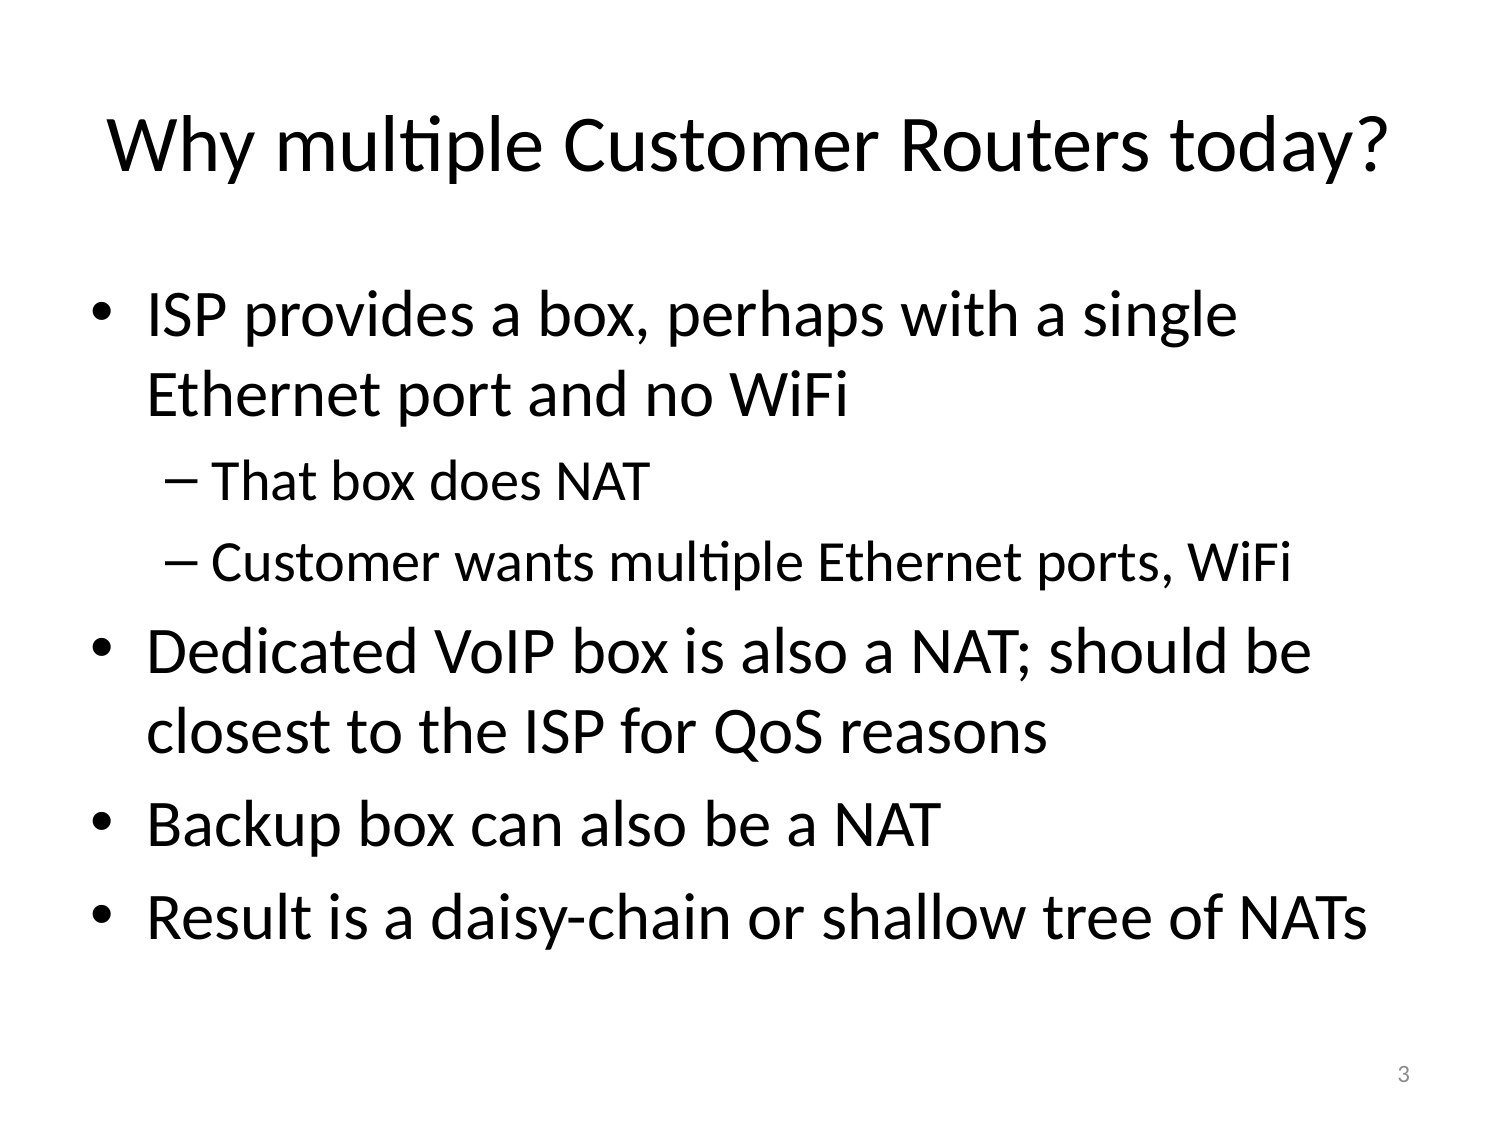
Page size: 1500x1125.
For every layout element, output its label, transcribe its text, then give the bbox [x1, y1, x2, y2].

slide_number 3 [1074, 1042, 1425, 1103]
list ISP provides a box, perhaps with a single Ethernet port and no WiFi That box does NAT Customer wants multiple Ethernet ports, WiFi Dedicated VoIP box is also a NAT; should be closest to the ISP for QoS reasons Backup box can also be a NAT Result is a daisy-chain or shallow tree of NATs [74, 262, 1426, 1006]
title Why multiple Customer Routers today? [74, 44, 1426, 233]
